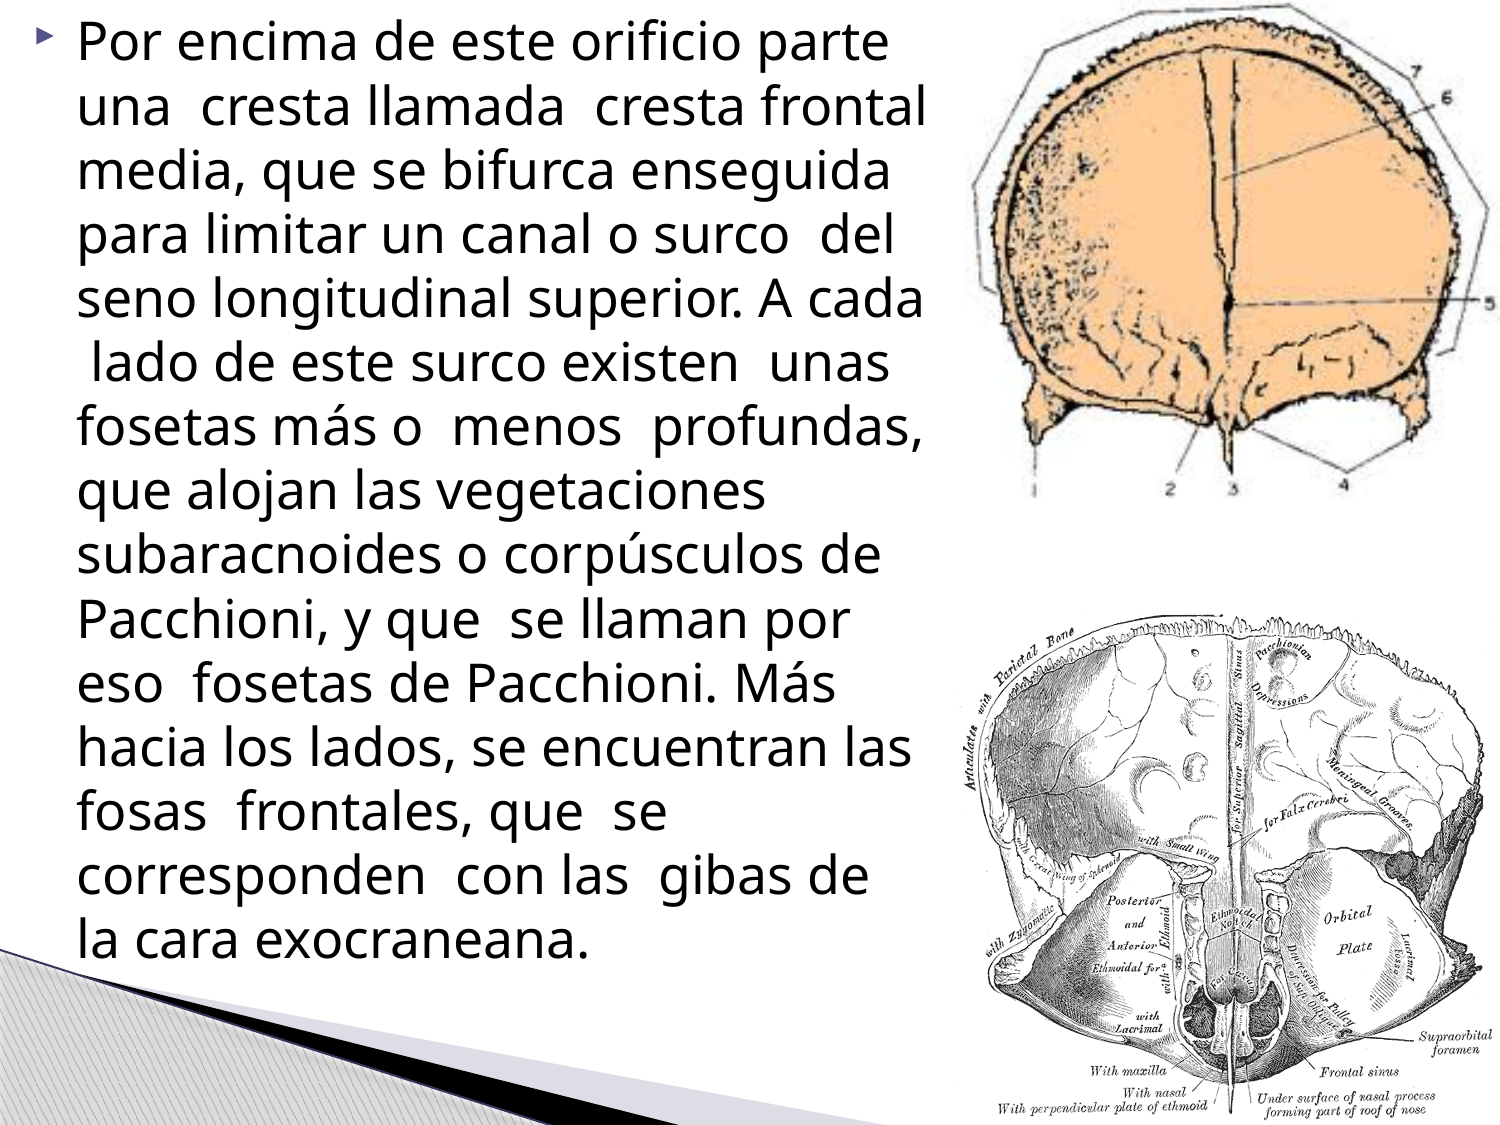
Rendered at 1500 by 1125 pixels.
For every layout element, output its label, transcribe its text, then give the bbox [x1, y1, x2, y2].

picture [965, 0, 1500, 509]
list Por encima de este orificio parte una cresta llamada cresta frontal media, que se bifurca enseguida para limitar un canal o surco del seno longitudinal superior. A cada lado de este surco existen unas fosetas más o menos profundas, que alojan las vegetaciones subaracnoides o corpúsculos de Pacchioni, y que se llaman por eso fosetas de Pacchioni. Más hacia los lados, se encuentran las fosas frontales, que se corresponden con las gibas de la cara exocraneana. [0, 0, 951, 1035]
picture [953, 610, 1500, 1125]
